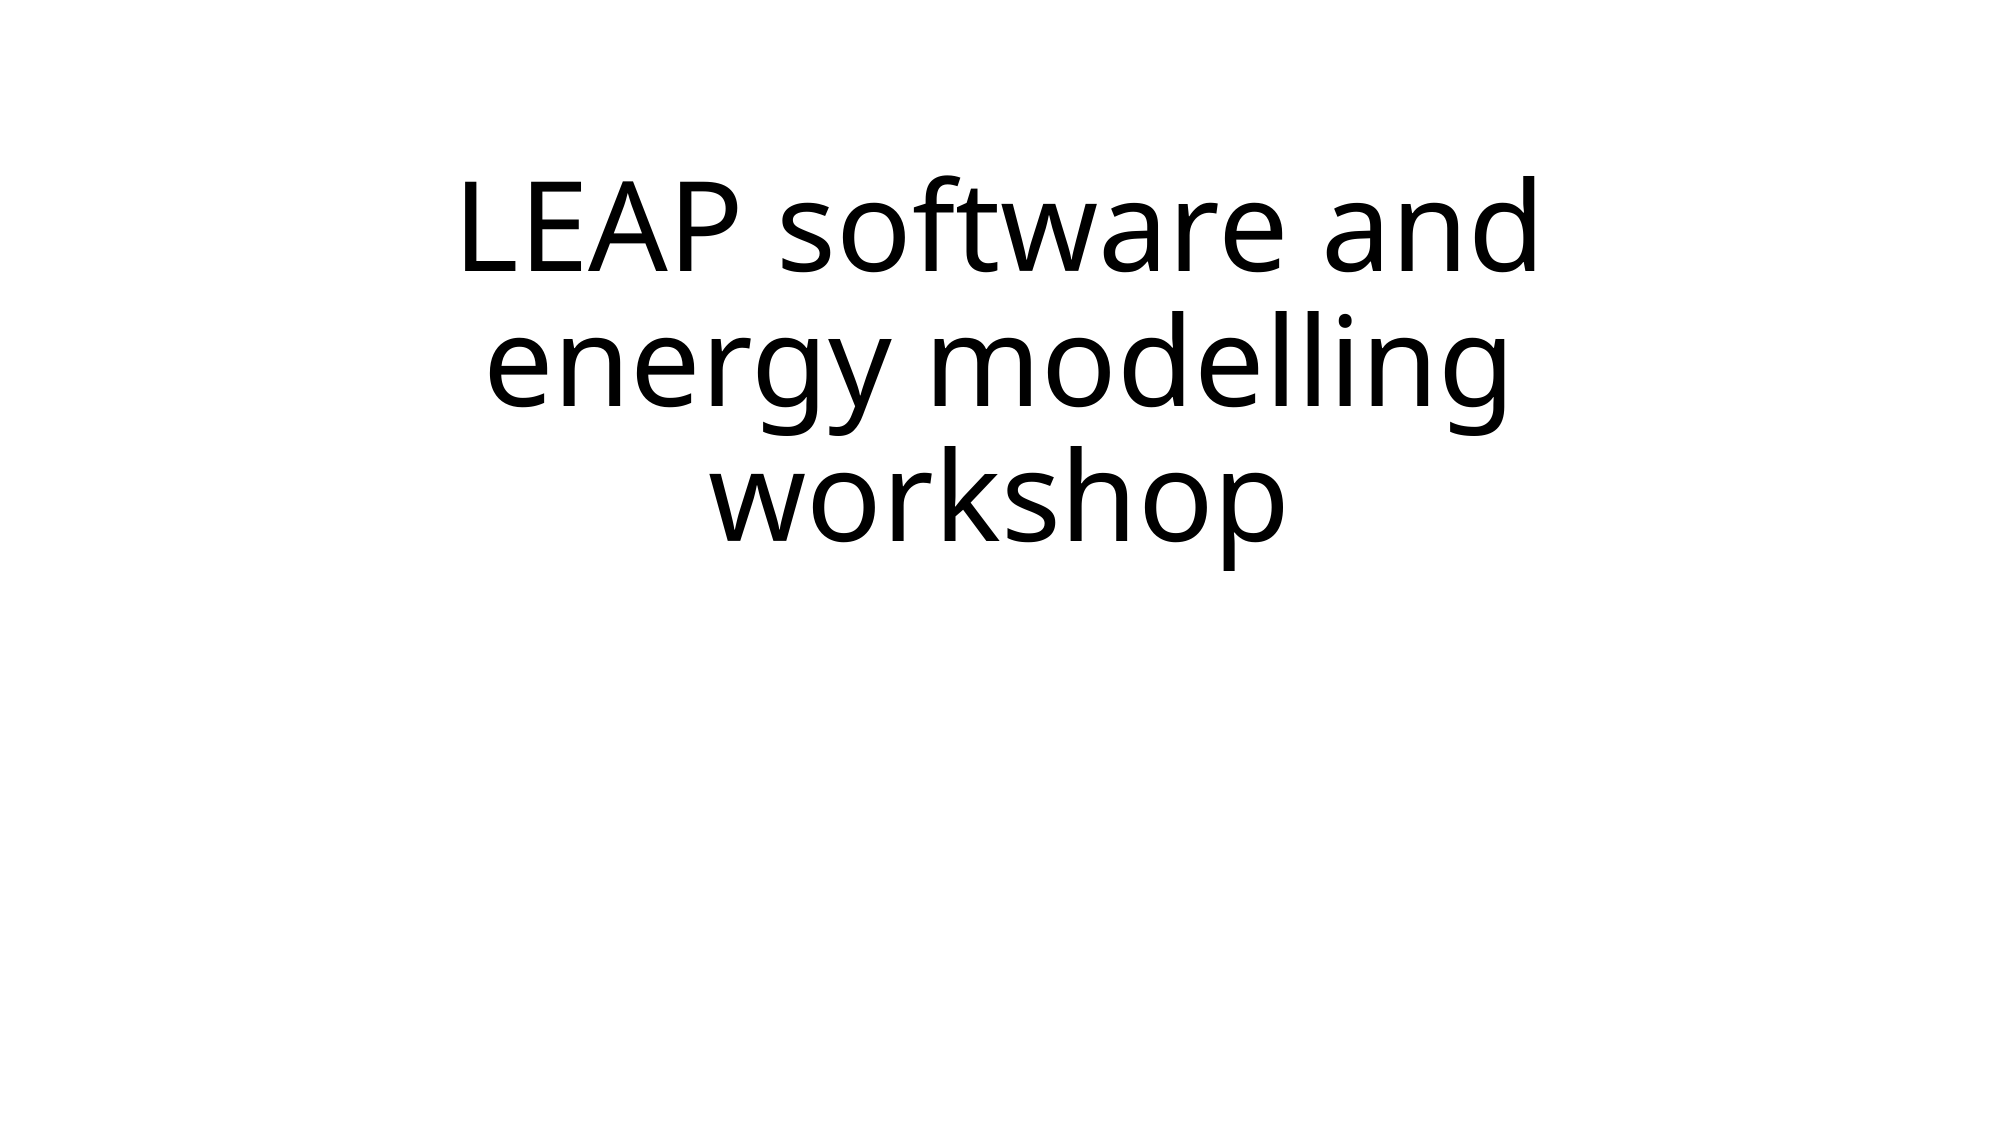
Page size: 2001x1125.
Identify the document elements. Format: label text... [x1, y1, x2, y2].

title LEAP software and energy modelling workshop [249, 184, 1750, 576]
